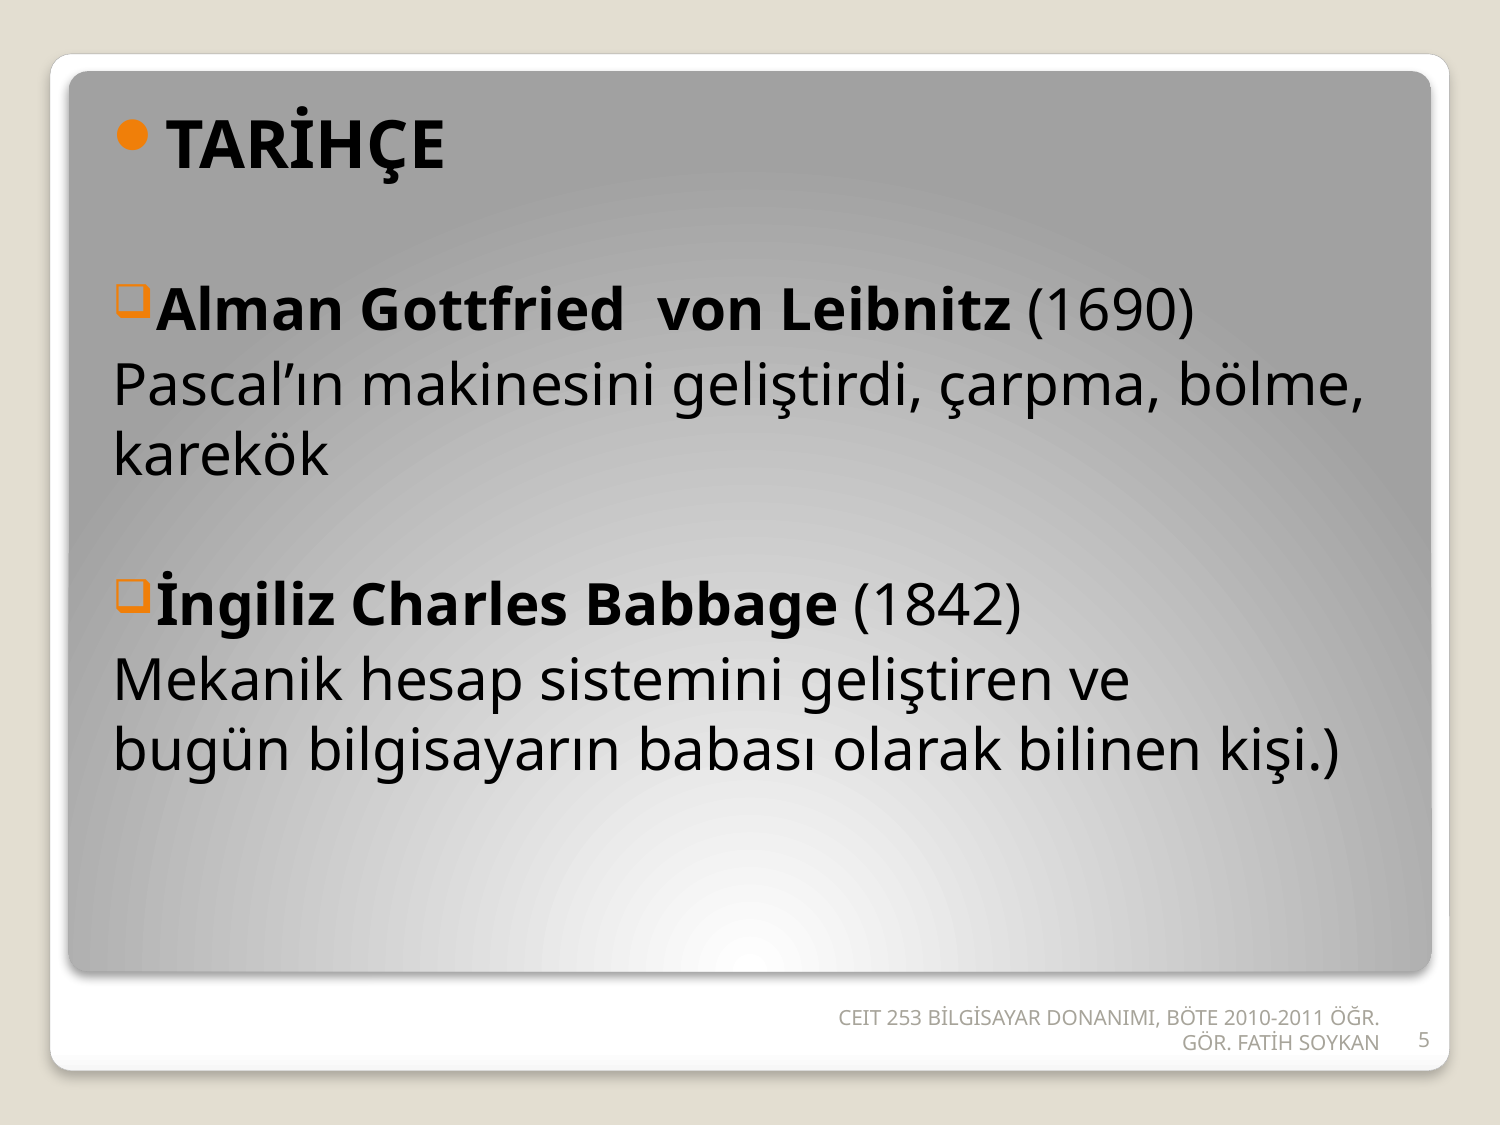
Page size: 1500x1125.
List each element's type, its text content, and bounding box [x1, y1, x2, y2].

list TARİHÇE Alman Gottfried von Leibnitz (1690) Pascal’ın makinesini geliştirdi, çarpma, bölme, karekök İngiliz Charles Babbage (1842) Mekanik hesap sistemini geliştiren ve bugün bilgisayarın babası olarak bilinen kişi.) [82, 86, 1425, 963]
slide_number 5 [1395, 1002, 1445, 1063]
footer CEIT 253 BİLGİSAYAR DONANIMI, BÖTE 2010-2011 ÖĞR. GÖR. FATİH SOYKAN [800, 1002, 1395, 1063]
